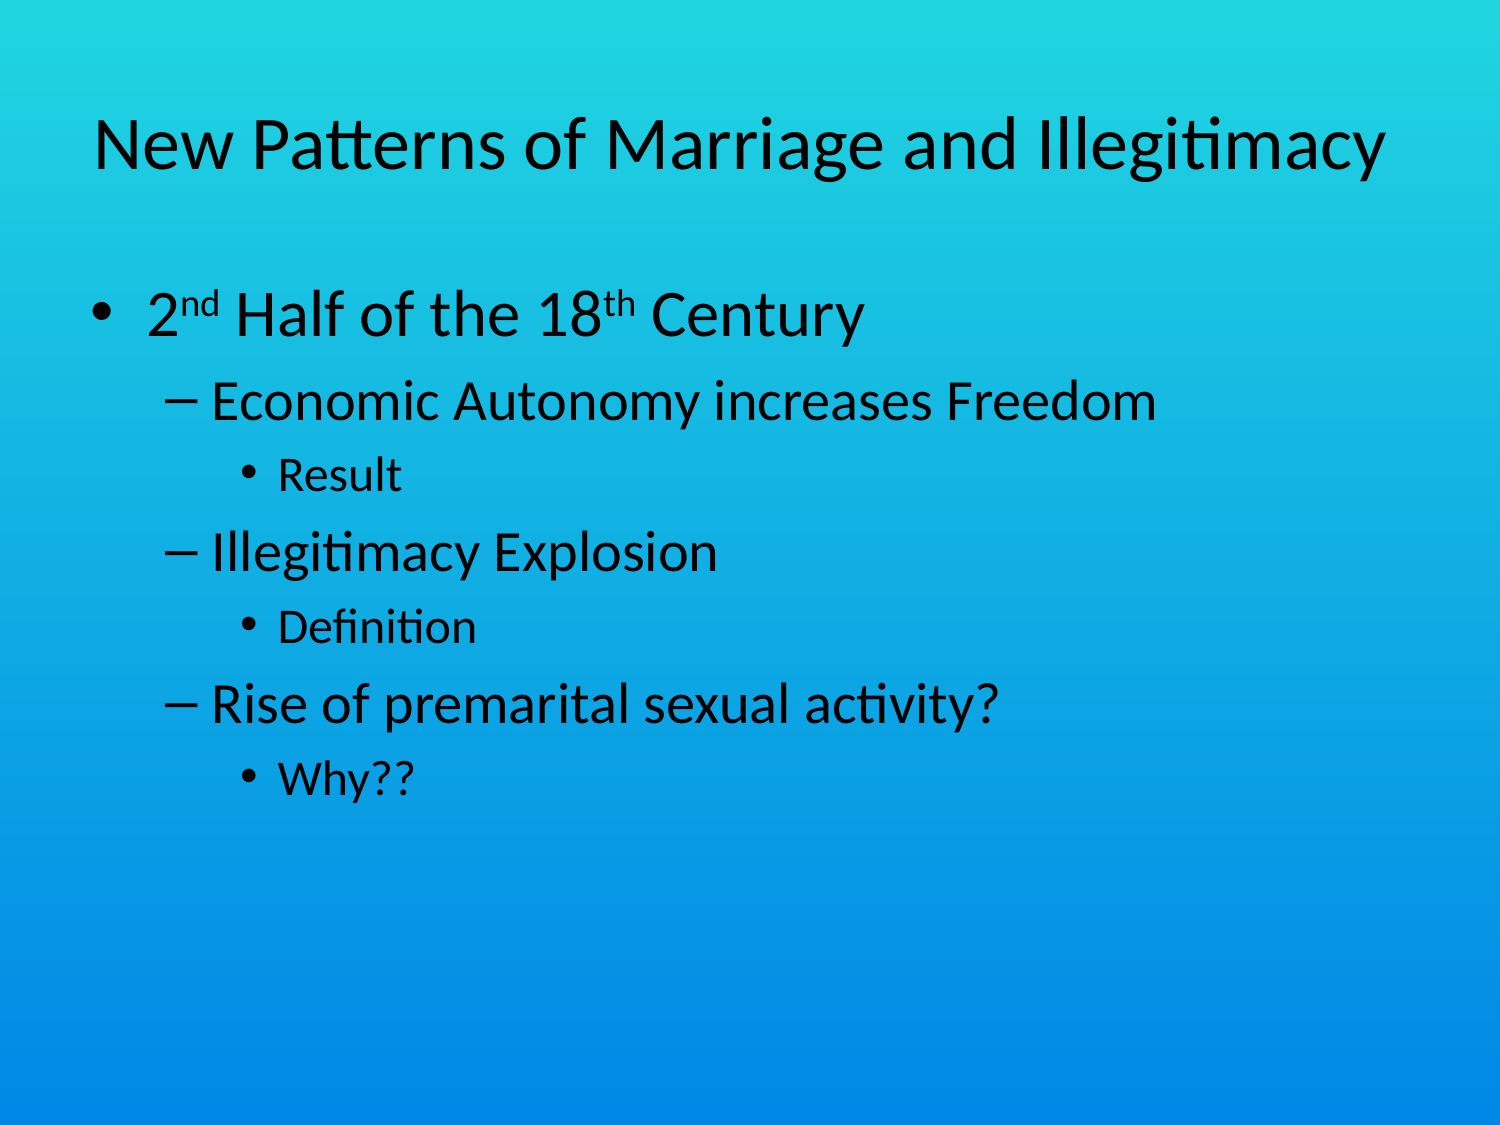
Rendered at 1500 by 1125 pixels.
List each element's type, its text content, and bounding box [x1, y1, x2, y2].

title New Patterns of Marriage and Illegitimacy [75, 45, 1425, 233]
list 2nd Half of the 18th Century Economic Autonomy increases Freedom Result Illegitimacy Explosion Definition Rise of premarital sexual activity? Why?? [75, 262, 1425, 1005]
